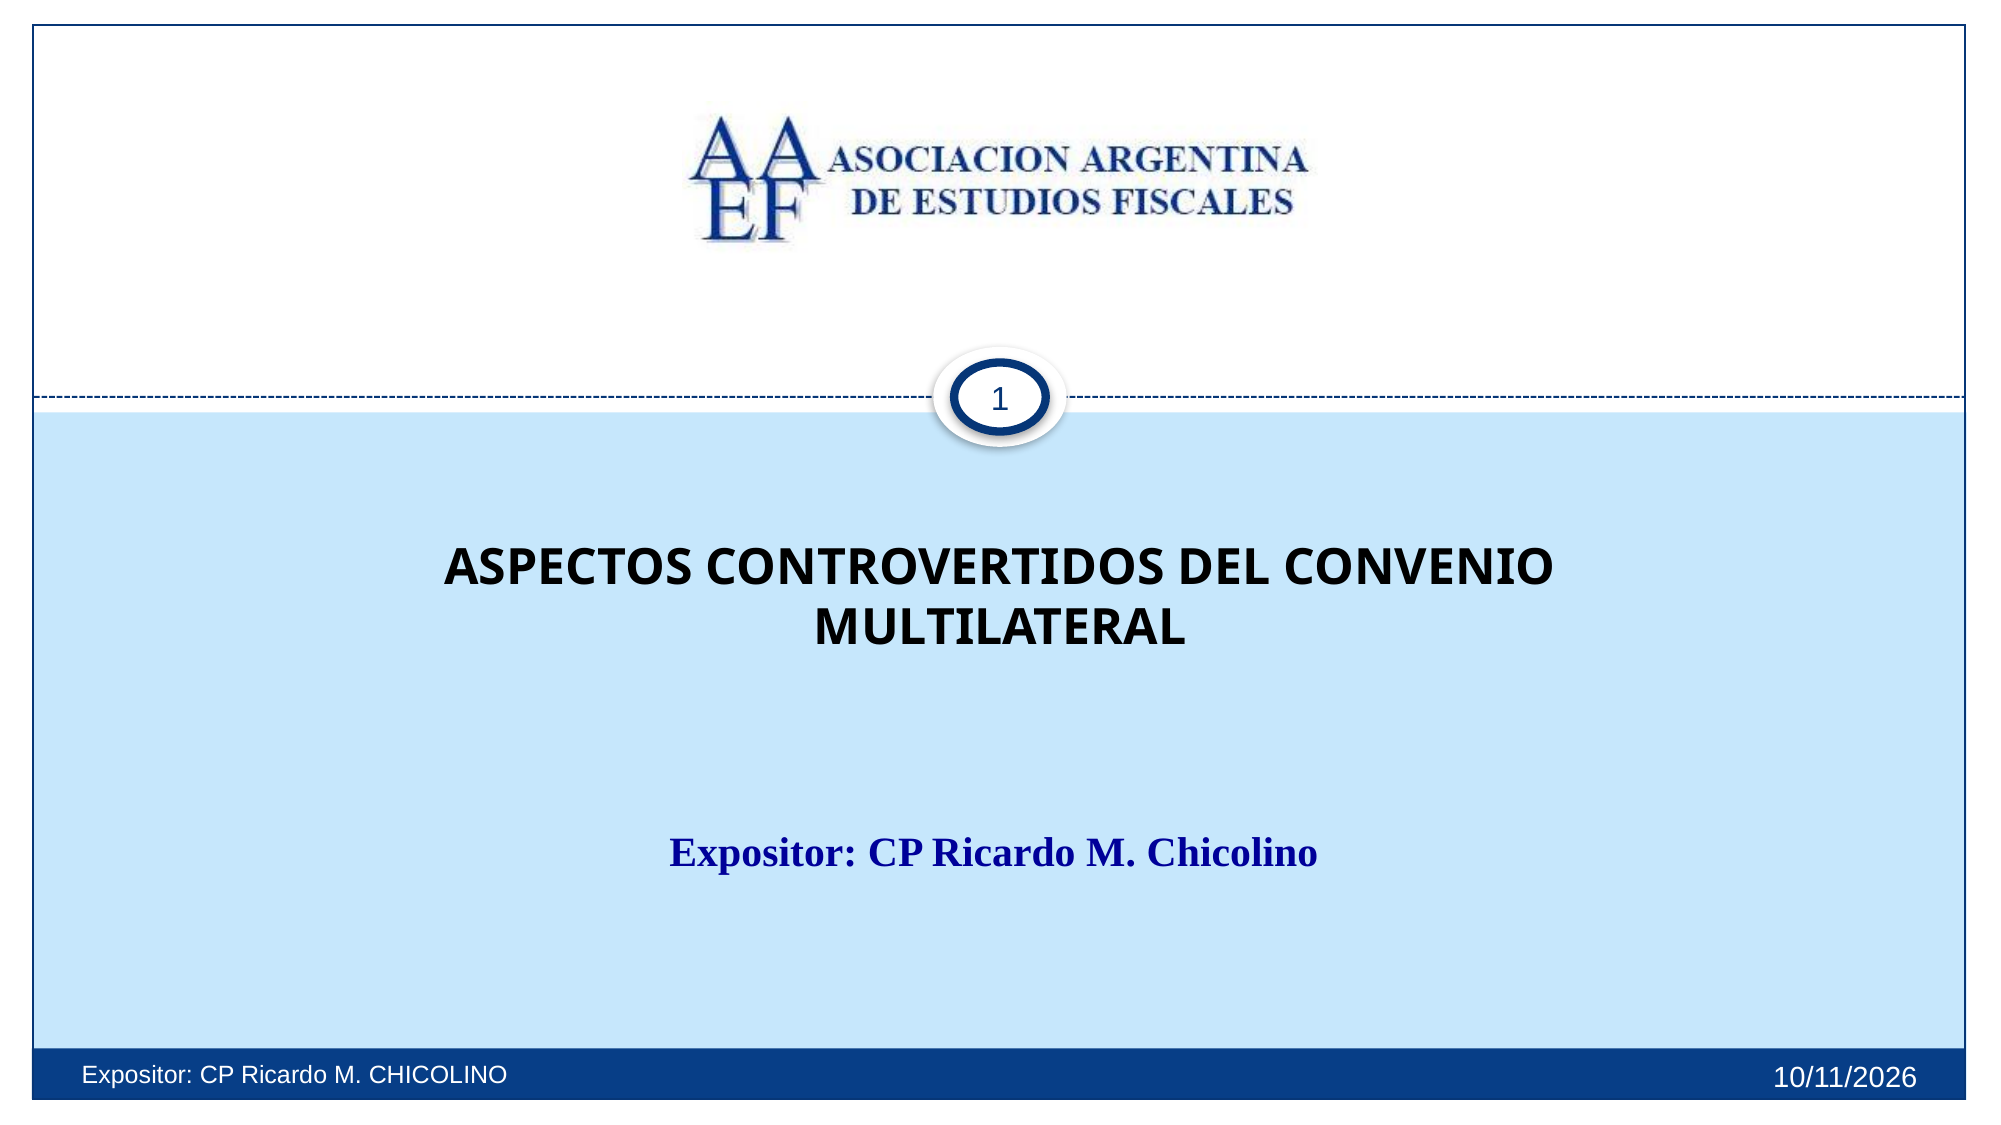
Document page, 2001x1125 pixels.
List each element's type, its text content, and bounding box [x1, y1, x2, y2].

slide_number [1266, 1050, 1933, 1111]
text_box Expositor: CP Ricardo M. Chicolino [279, 772, 1709, 882]
text_box ASPECTOS CONTROVERTIDOS DEL CONVENIO MULTILATERAL [279, 527, 1721, 662]
slide_number 1 [950, 360, 1050, 433]
picture [681, 101, 1319, 265]
footer Expositor: CP Ricardo M. CHICOLINO [66, 1051, 850, 1112]
